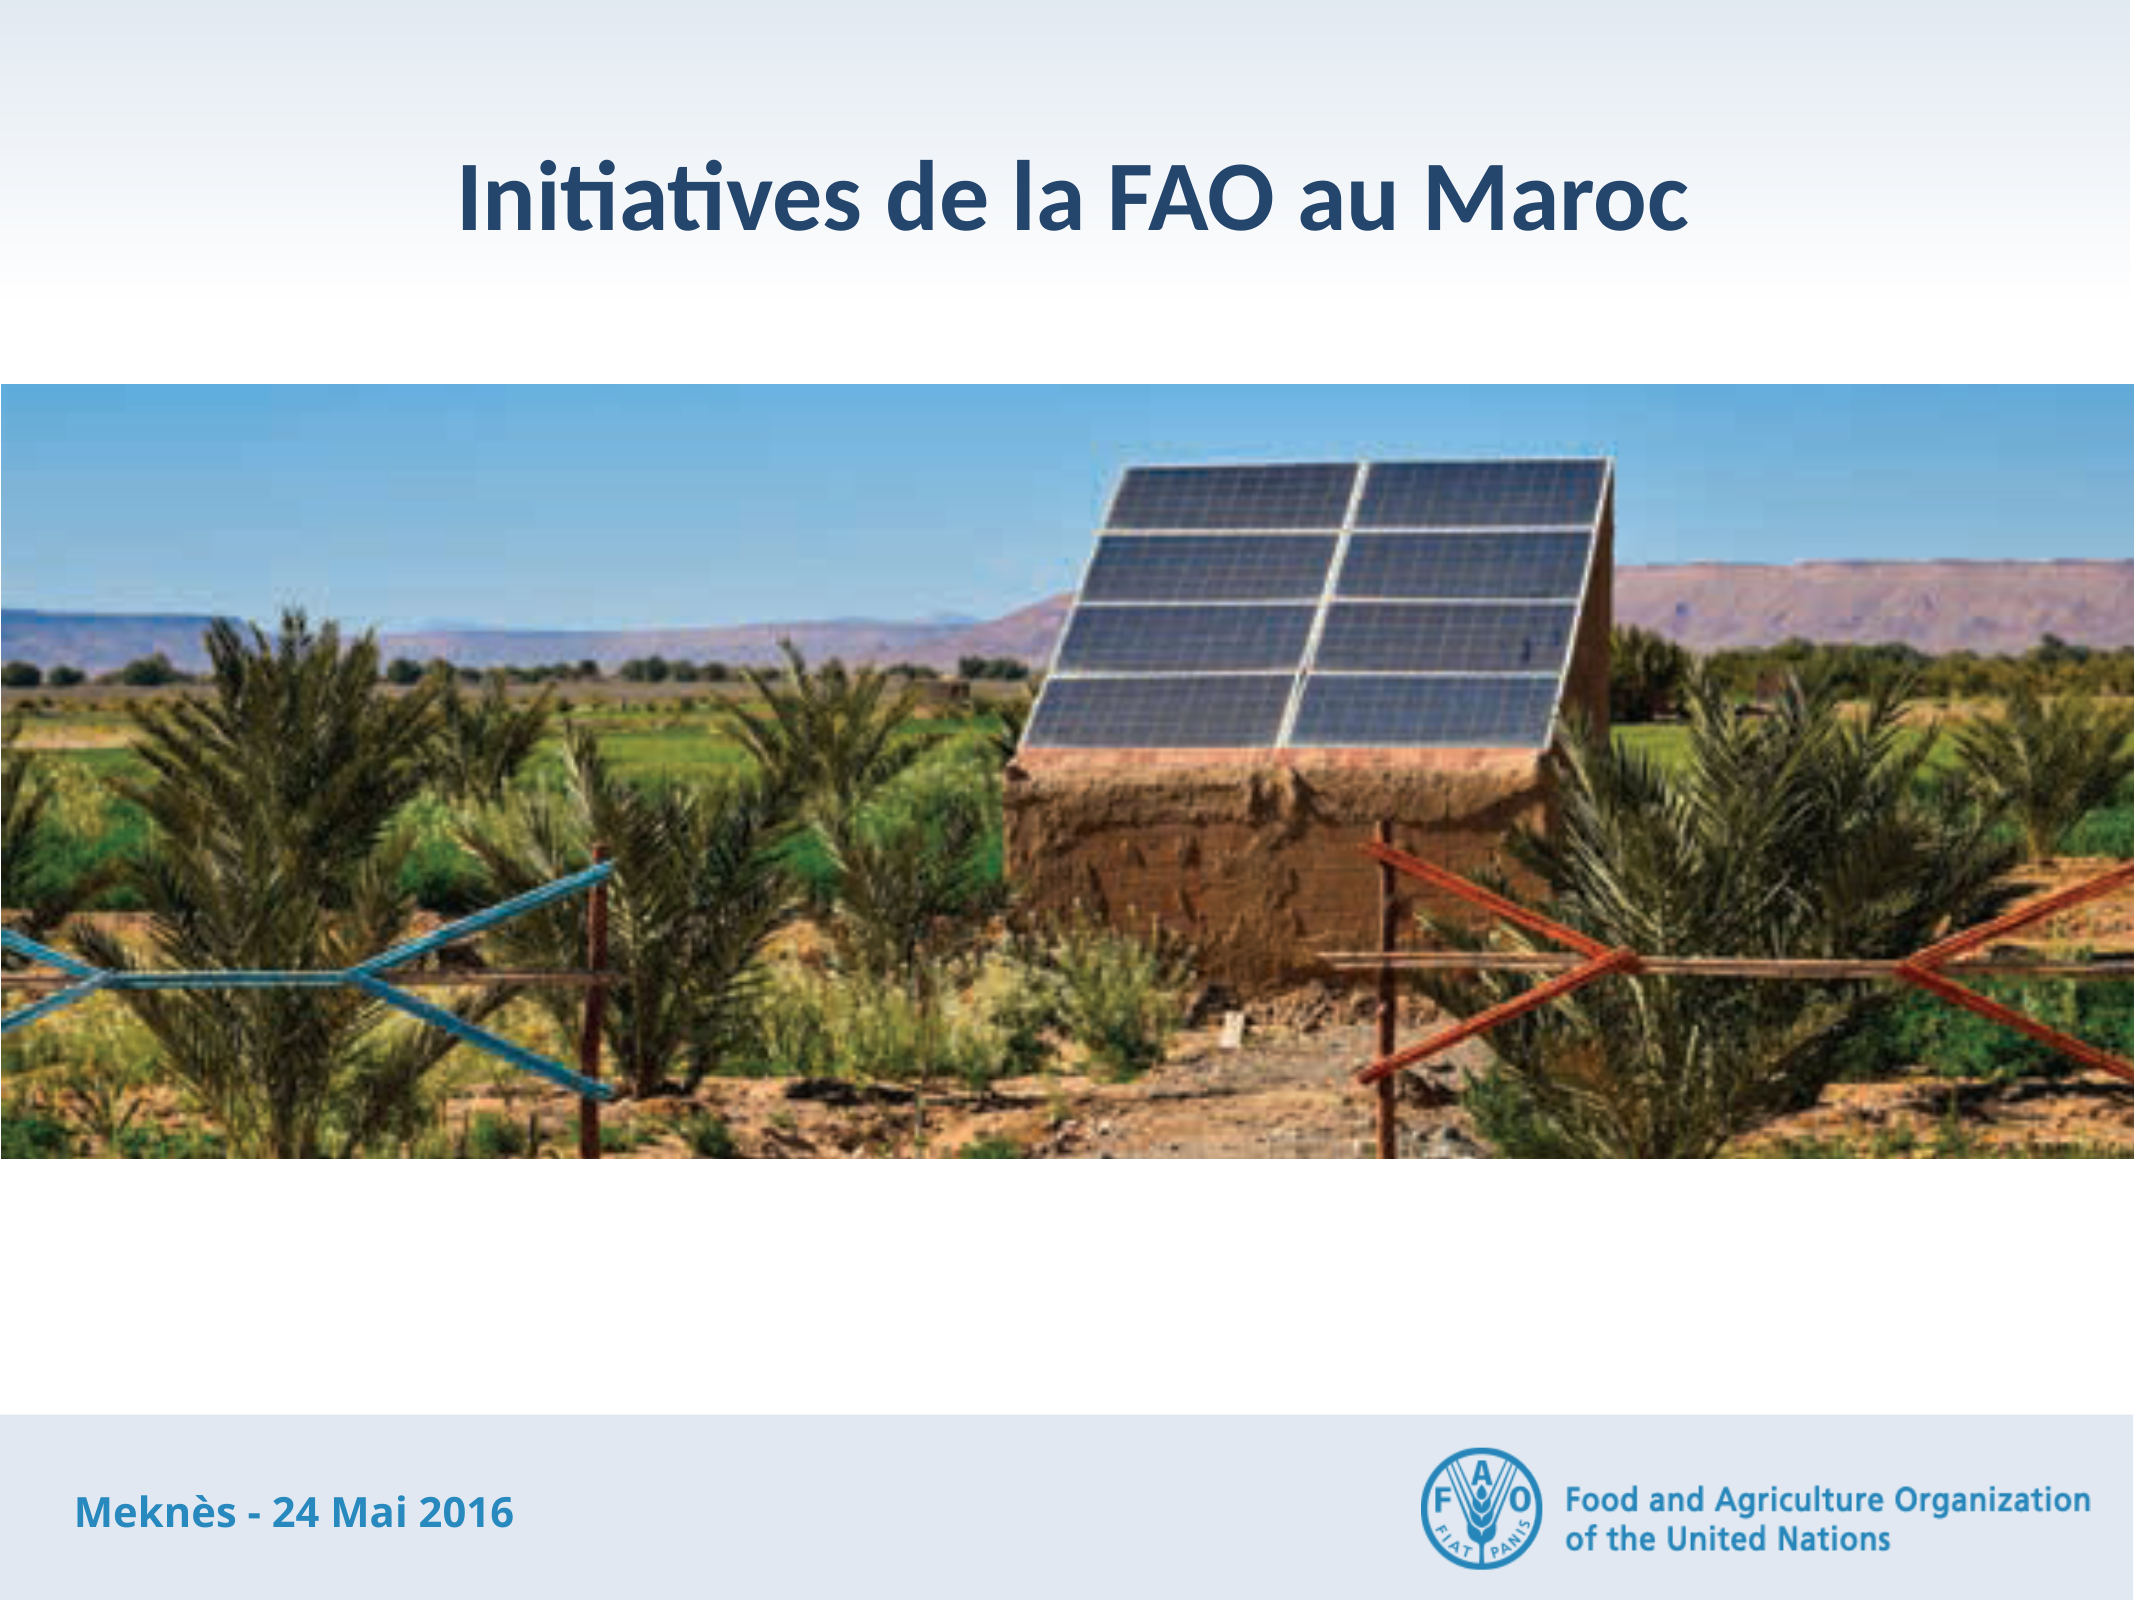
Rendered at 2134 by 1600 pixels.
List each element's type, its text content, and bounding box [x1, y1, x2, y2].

picture [0, 383, 2134, 1159]
title Initiatives de la FAO au Maroc [4, 122, 2134, 257]
text_box [0, 1414, 2134, 1600]
text_box Meknès - 24 Mai 2016 [0, 1478, 1176, 1544]
text_box [0, 0, 2130, 307]
picture [1420, 1446, 2091, 1572]
